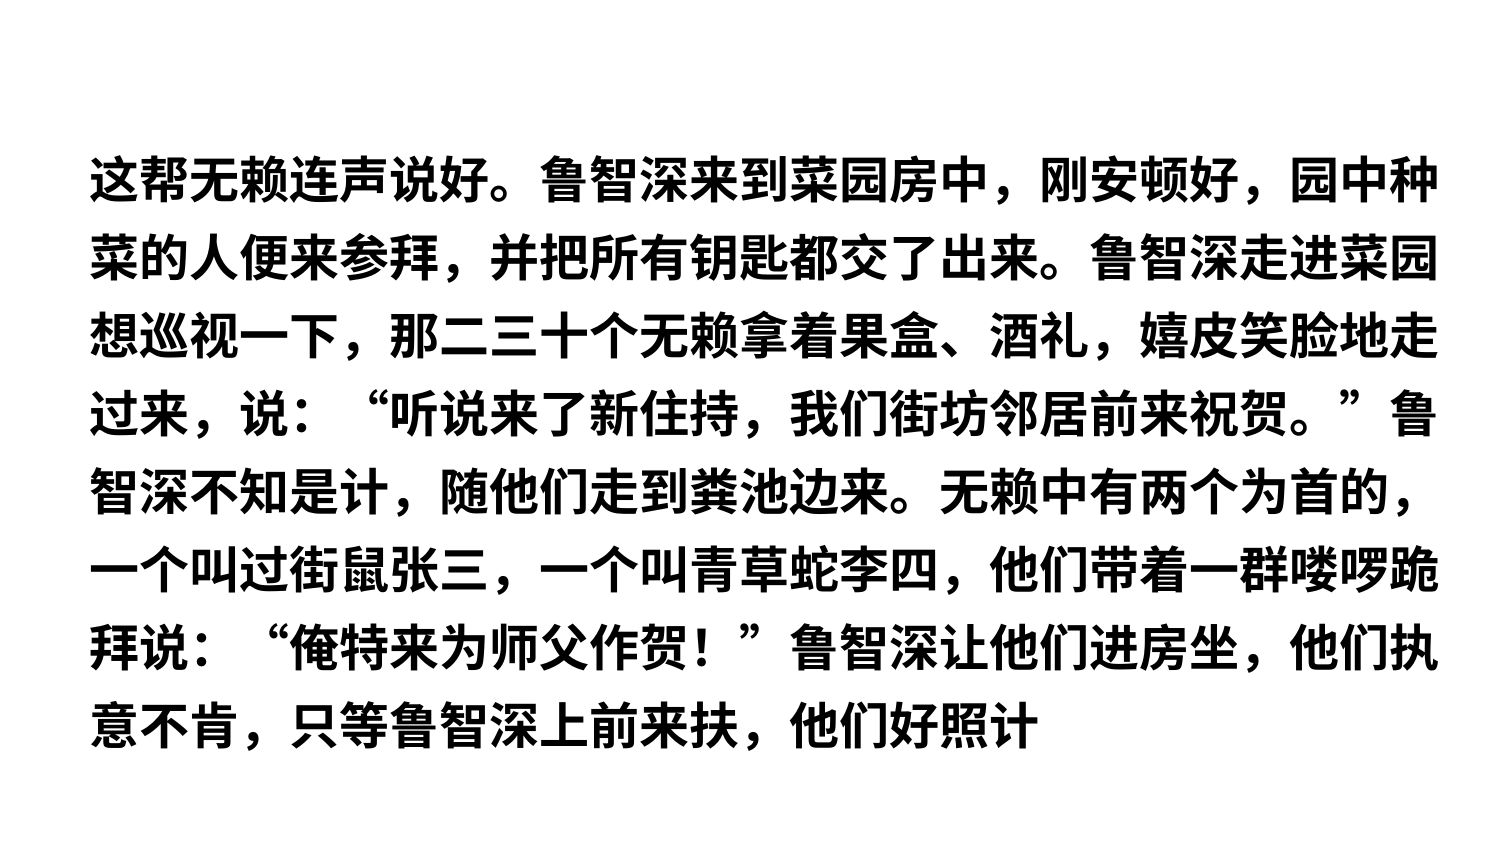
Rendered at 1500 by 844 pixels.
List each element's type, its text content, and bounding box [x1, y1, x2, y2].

text_box 这帮无赖连声说好。鲁智深来到菜园房中，刚安顿好，园中种菜的人便来参拜，并把所有钥匙都交了出来。鲁智深走进菜园想巡视一下，那二三十个无赖拿着果盒、酒礼，嬉皮笑脸地走过来，说：“听说来了新住持，我们街坊邻居前来祝贺。”鲁智深不知是计，随他们走到粪池边来。无赖中有两个为首的，一个叫过街鼠张三，一个叫青草蛇李四，他们带着一群喽啰跪拜说：“俺特来为师父作贺！”鲁智深让他们进房坐，他们执意不肯，只等鲁智深上前来扶，他们好照计 [74, 123, 1456, 762]
